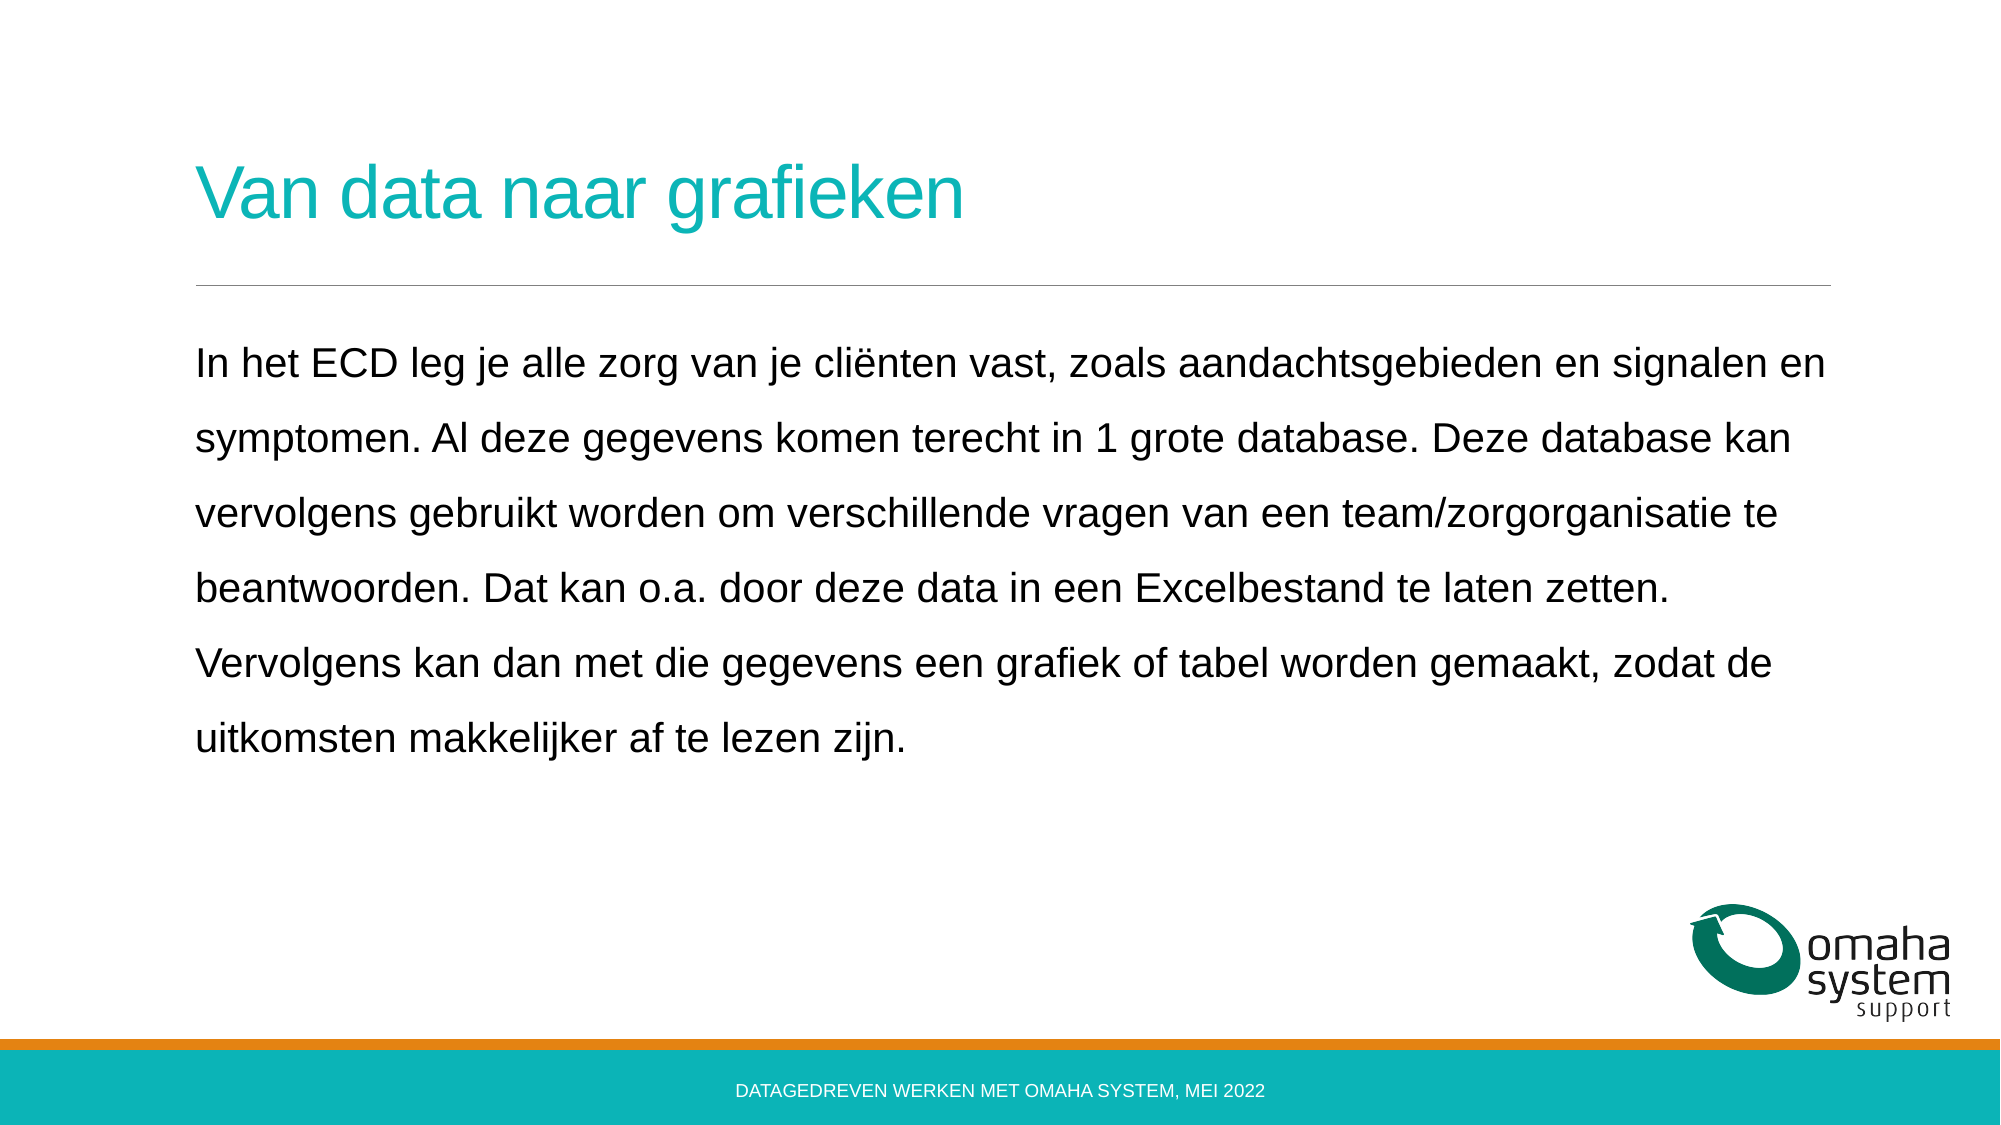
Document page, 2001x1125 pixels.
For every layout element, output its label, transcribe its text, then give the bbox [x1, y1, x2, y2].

picture [1690, 904, 1950, 1022]
list In het ECD leg je alle zorg van je cliënten vast, zoals aandachtsgebieden en signalen en symptomen. Al deze gegevens komen terecht in 1 grote database. Deze database kan vervolgens gebruikt worden om verschillende vragen van een team/zorgorganisatie te beantwoorden. Dat kan o.a. door deze data in een Excelbestand te laten zetten. Vervolgens kan dan met die gegevens een grafiek of tabel worden gemaakt, zodat de uitkomsten makkelijker af te lezen zijn. [180, 302, 1830, 963]
footer Datagedreven werken met Omaha System, mei 2022 [604, 1059, 1396, 1120]
title Van data naar grafieken [180, 47, 1830, 285]
